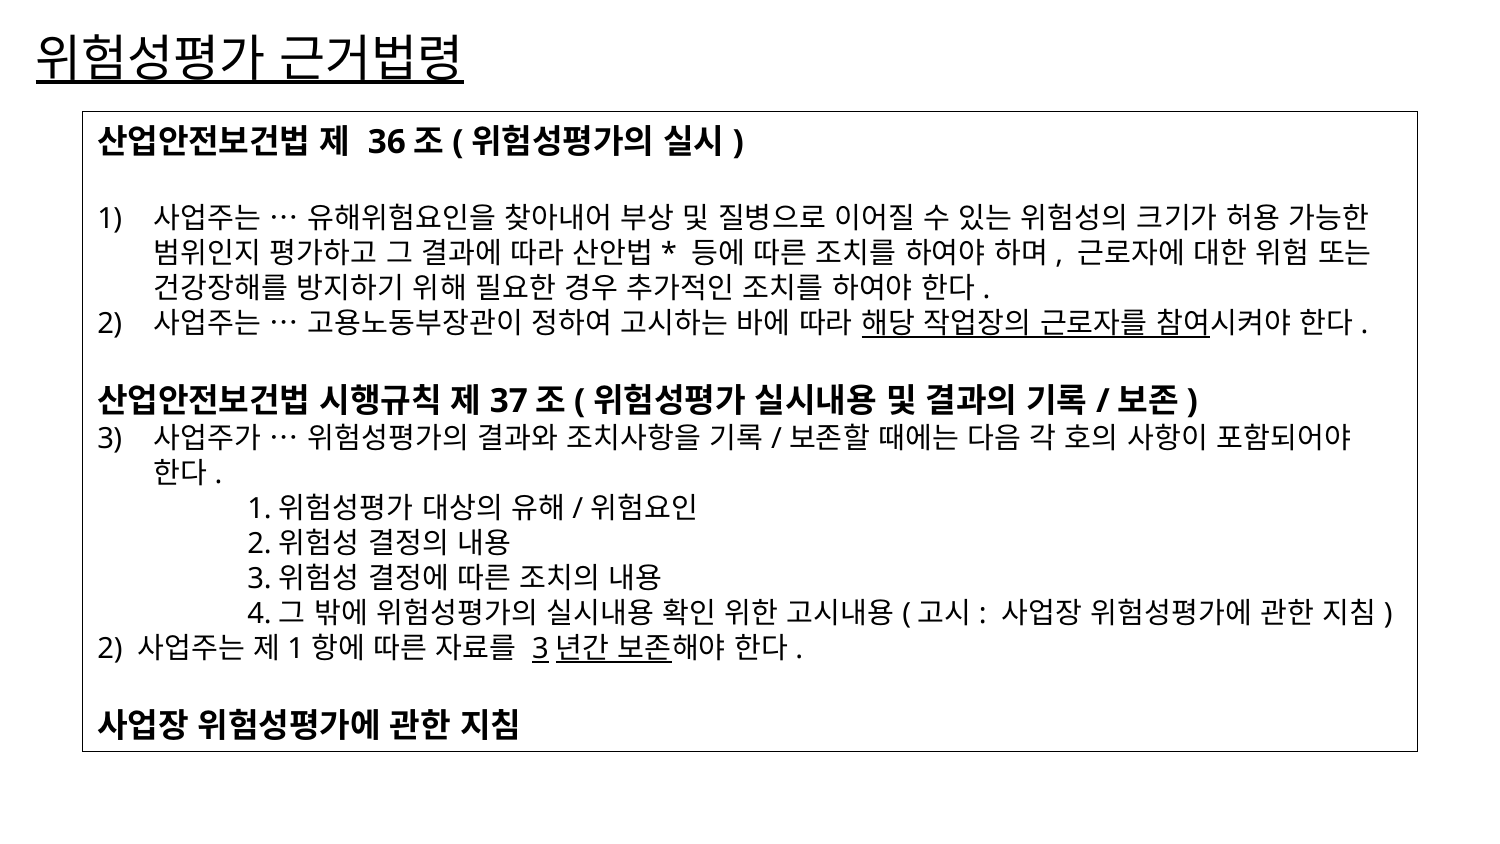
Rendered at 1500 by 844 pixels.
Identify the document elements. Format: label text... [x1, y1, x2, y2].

text_box 산업안전보건법 제 36조(위험성평가의 실시) 사업주는 … 유해위험요인을 찾아내어 부상 및 질병으로 이어질 수 있는 위험성의 크기가 허용 가능한 범위인지 평가하고 그 결과에 따라 산안법* 등에 따른 조치를 하여야 하며, 근로자에 대한 위험 또는 건강장해를 방지하기 위해 필요한 경우 추가적인 조치를 하여야 한다. 사업주는 … 고용노동부장관이 정하여 고시하는 바에 따라 해당 작업장의 근로자를 참여시켜야 한다. 산업안전보건법 시행규칙 제37조(위험성평가 실시내용 및 결과의 기록/보존) 사업주가 … 위험성평가의 결과와 조치사항을 기록/보존할 때에는 다음 각 호의 사항이 포함되어야 한다. 1.위험성평가 대상의 유해/위험요인 2.위험성 결정의 내용 3.위험성 결정에 따른 조치의 내용 4.그 밖에 위험성평가의 실시내용 확인 위한 고시내용(고시: 사업장 위험성평가에 관한 지침) 2) 사업주는 제1항에 따른 자료를 3년간 보존해야 한다. 사업장 위험성평가에 관한 지침 [82, 111, 1418, 752]
title 위험성평가 근거법령 [20, 16, 661, 96]
